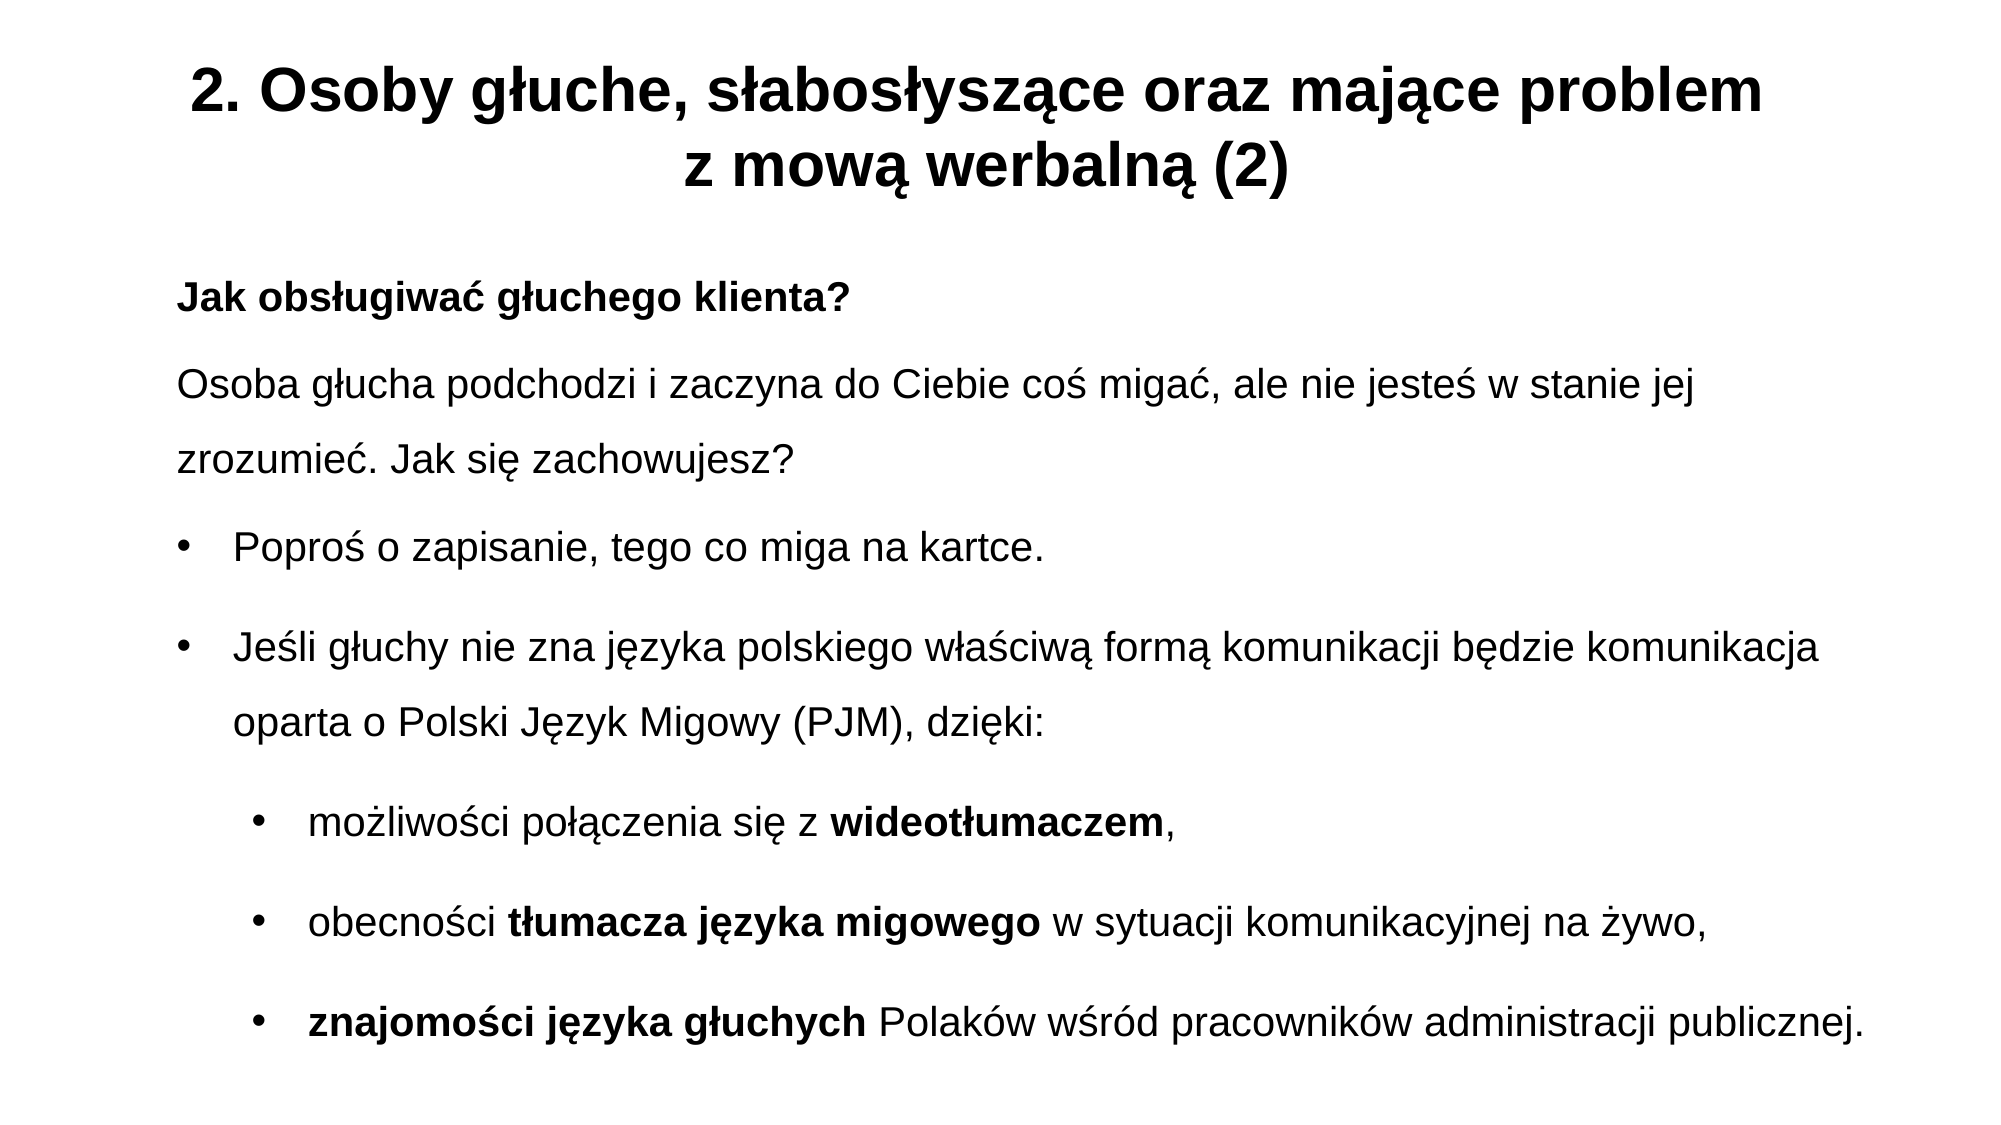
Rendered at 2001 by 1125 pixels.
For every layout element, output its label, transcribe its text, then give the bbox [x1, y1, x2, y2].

text_box 2. Osoby głuche, słabosłyszące oraz mające problem z mową werbalną (2) [161, 41, 1812, 207]
text_box Jak obsługiwać głuchego klienta? Osoba głucha podchodzi i zaczyna do Ciebie coś migać, ale nie jesteś w stanie jej zrozumieć. Jak się zachowujesz? Poproś o zapisanie, tego co miga na kartce. Jeśli głuchy nie zna języka polskiego właściwą formą komunikacji będzie komunikacja oparta o Polski Język Migowy (PJM), dzięki: możliwości połączenia się z wideotłumaczem, obecności tłumacza języka migowego w sytuacji komunikacyjnej na żywo, znajomości języka głuchych Polaków wśród pracowników administracji publicznej. [161, 237, 1913, 899]
